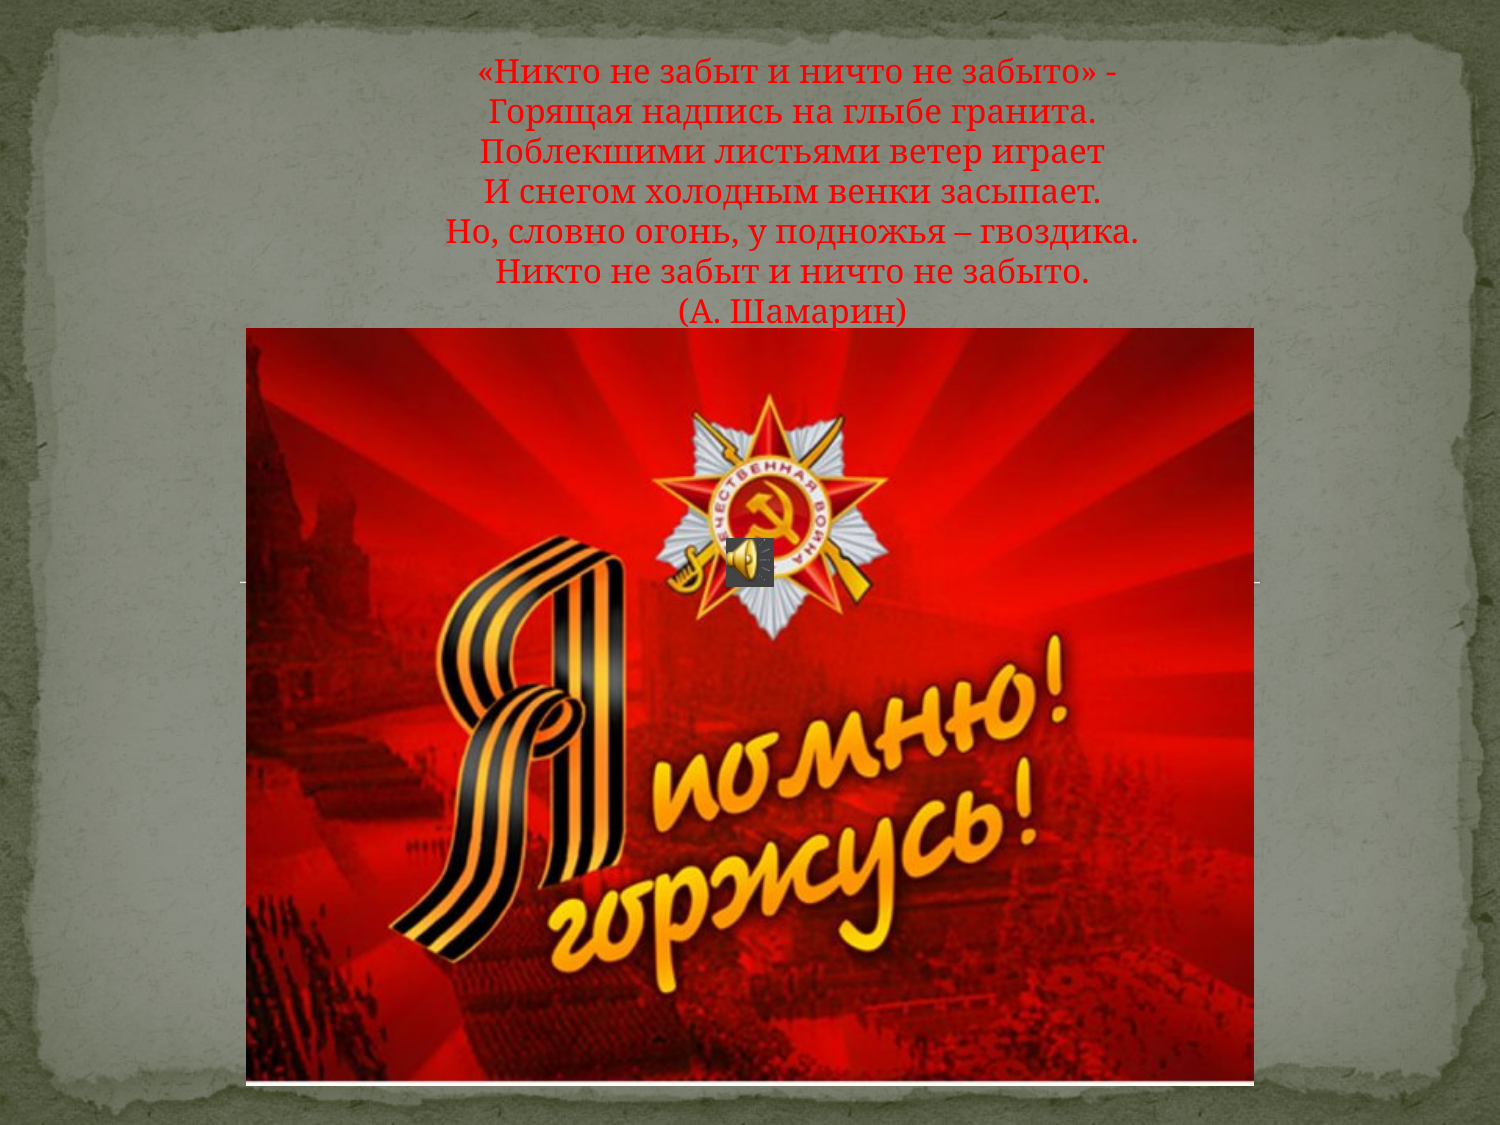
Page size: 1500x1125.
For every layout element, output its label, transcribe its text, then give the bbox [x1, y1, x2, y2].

picture [246, 329, 1254, 1086]
text_box «Никто не забыт и ничто не забыто» - Горящая надпись на глыбе гранита. Поблекшими листьями ветер играет И снегом холодным венки засыпает. Но, словно огонь, у подножья – гвоздика. Никто не забыт и ничто не забыто. (А. Шамарин) [163, 42, 1348, 383]
